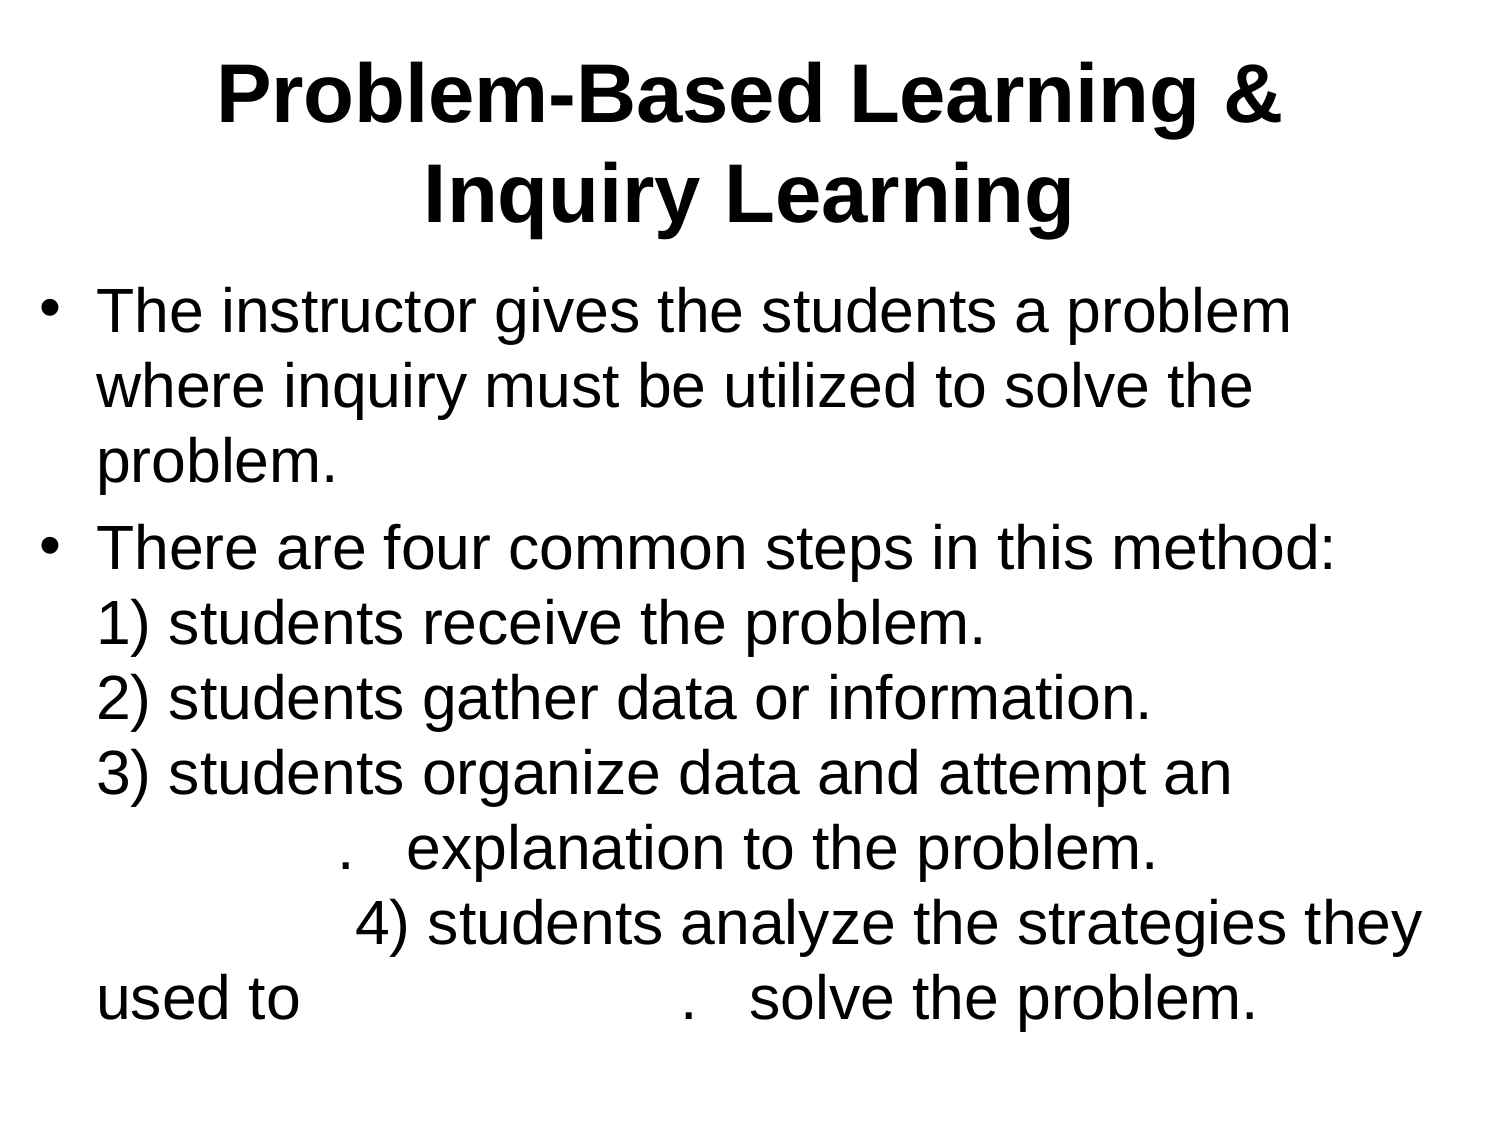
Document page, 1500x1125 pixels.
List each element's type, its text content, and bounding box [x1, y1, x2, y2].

title Problem-Based Learning & Inquiry Learning [75, 45, 1425, 233]
list The instructor gives the students a problem where inquiry must be utilized to solve the problem. There are four common steps in this method: 1) students receive the problem. 2) students gather data or information. 3) students organize data and attempt an . explanation to the problem. 4) students analyze the strategies they used to . solve the problem. [24, 262, 1475, 1100]
